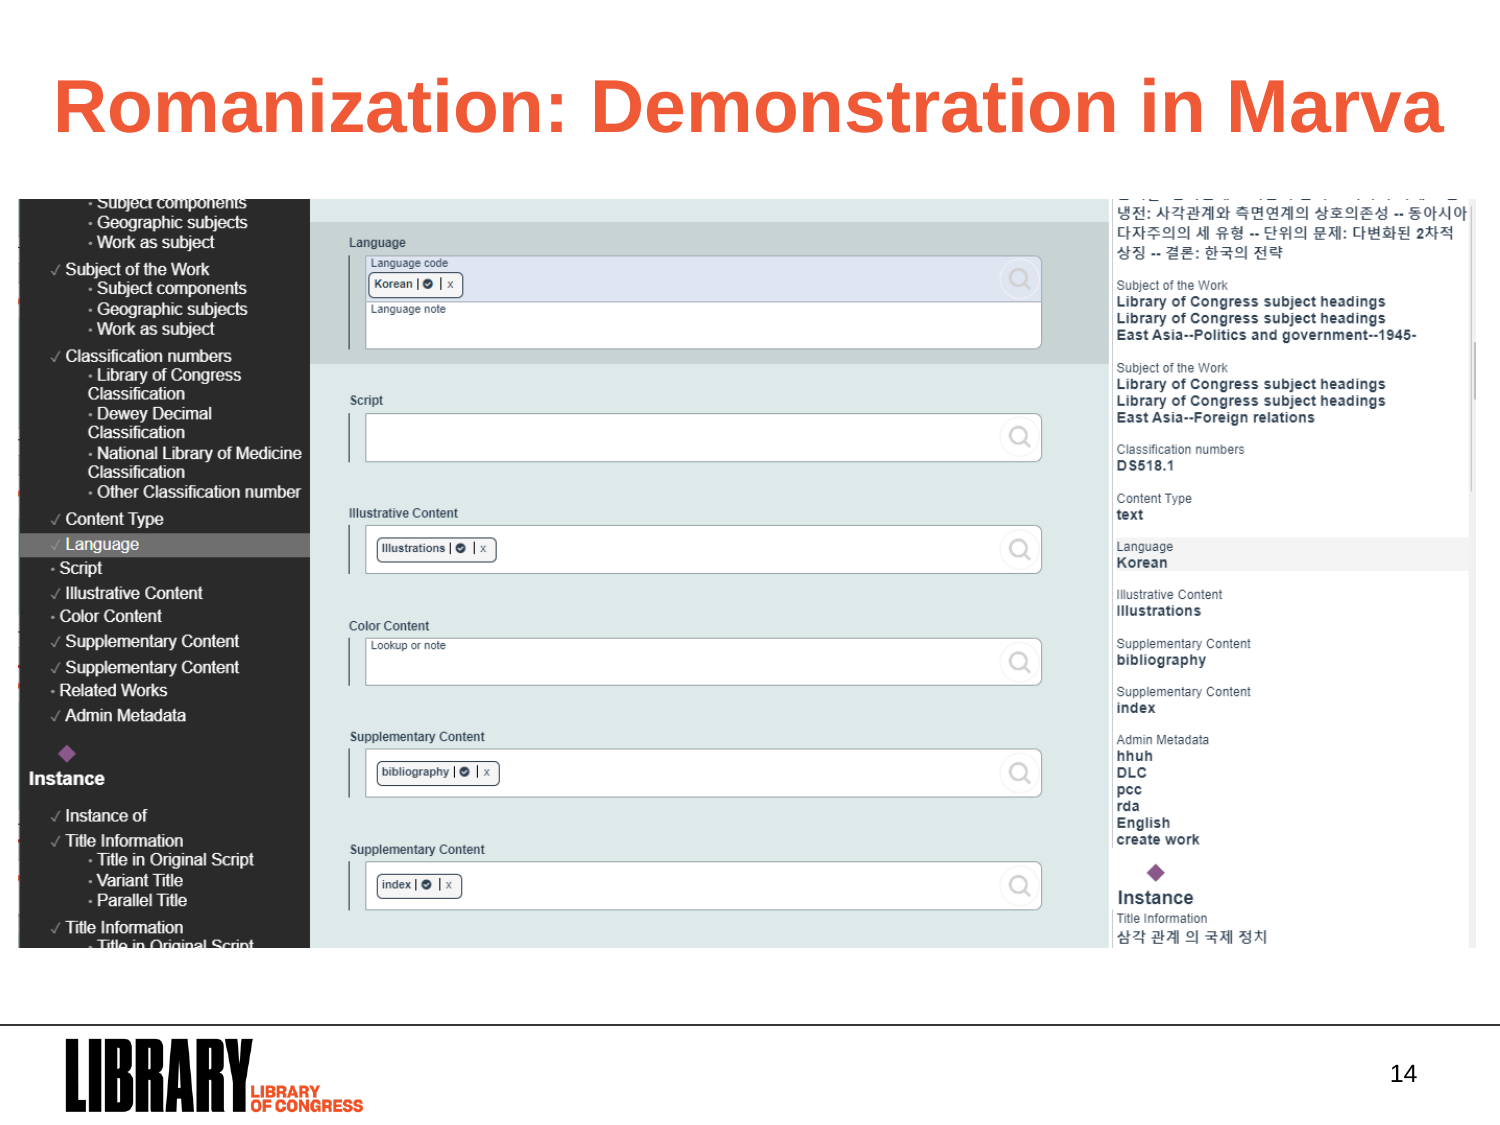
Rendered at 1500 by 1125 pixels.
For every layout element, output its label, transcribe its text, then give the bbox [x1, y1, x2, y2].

text_box Romanization: Demonstration in Marva [38, 49, 1500, 155]
picture [18, 199, 1476, 948]
picture [62, 1035, 366, 1115]
